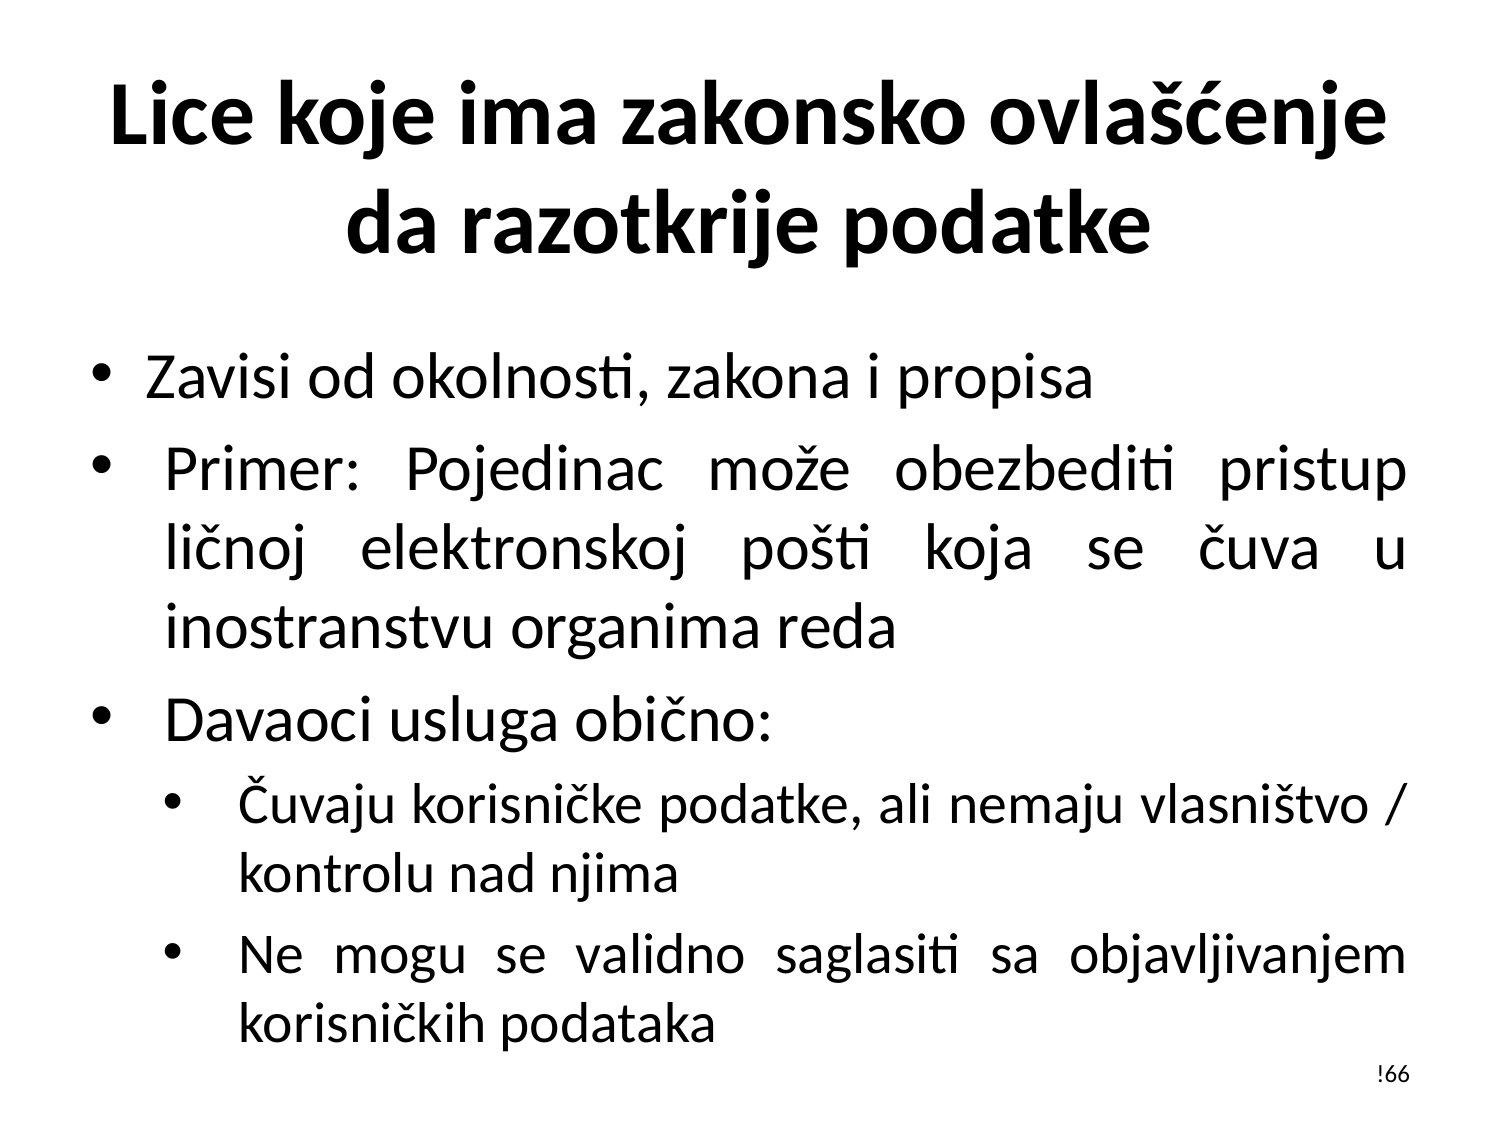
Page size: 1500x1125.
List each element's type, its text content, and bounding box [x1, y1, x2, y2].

slide_number !66 [1074, 1042, 1425, 1103]
list Zavisi od okolnosti, zakona i propisa Primer: Pojedinac može obezbediti pristup ličnoj elektronskoj pošti koja se čuva u inostranstvu organima reda Davaoci usluga obično: Čuvaju korisničke podatke, ali nemaju vlasništvo / kontrolu nad njima Ne mogu se validno saglasiti sa objavljivanjem korisničkih podataka [75, 324, 1425, 1068]
title Lice koje ima zakonsko ovlašćenje da razotkrije podatke [75, 45, 1425, 233]
